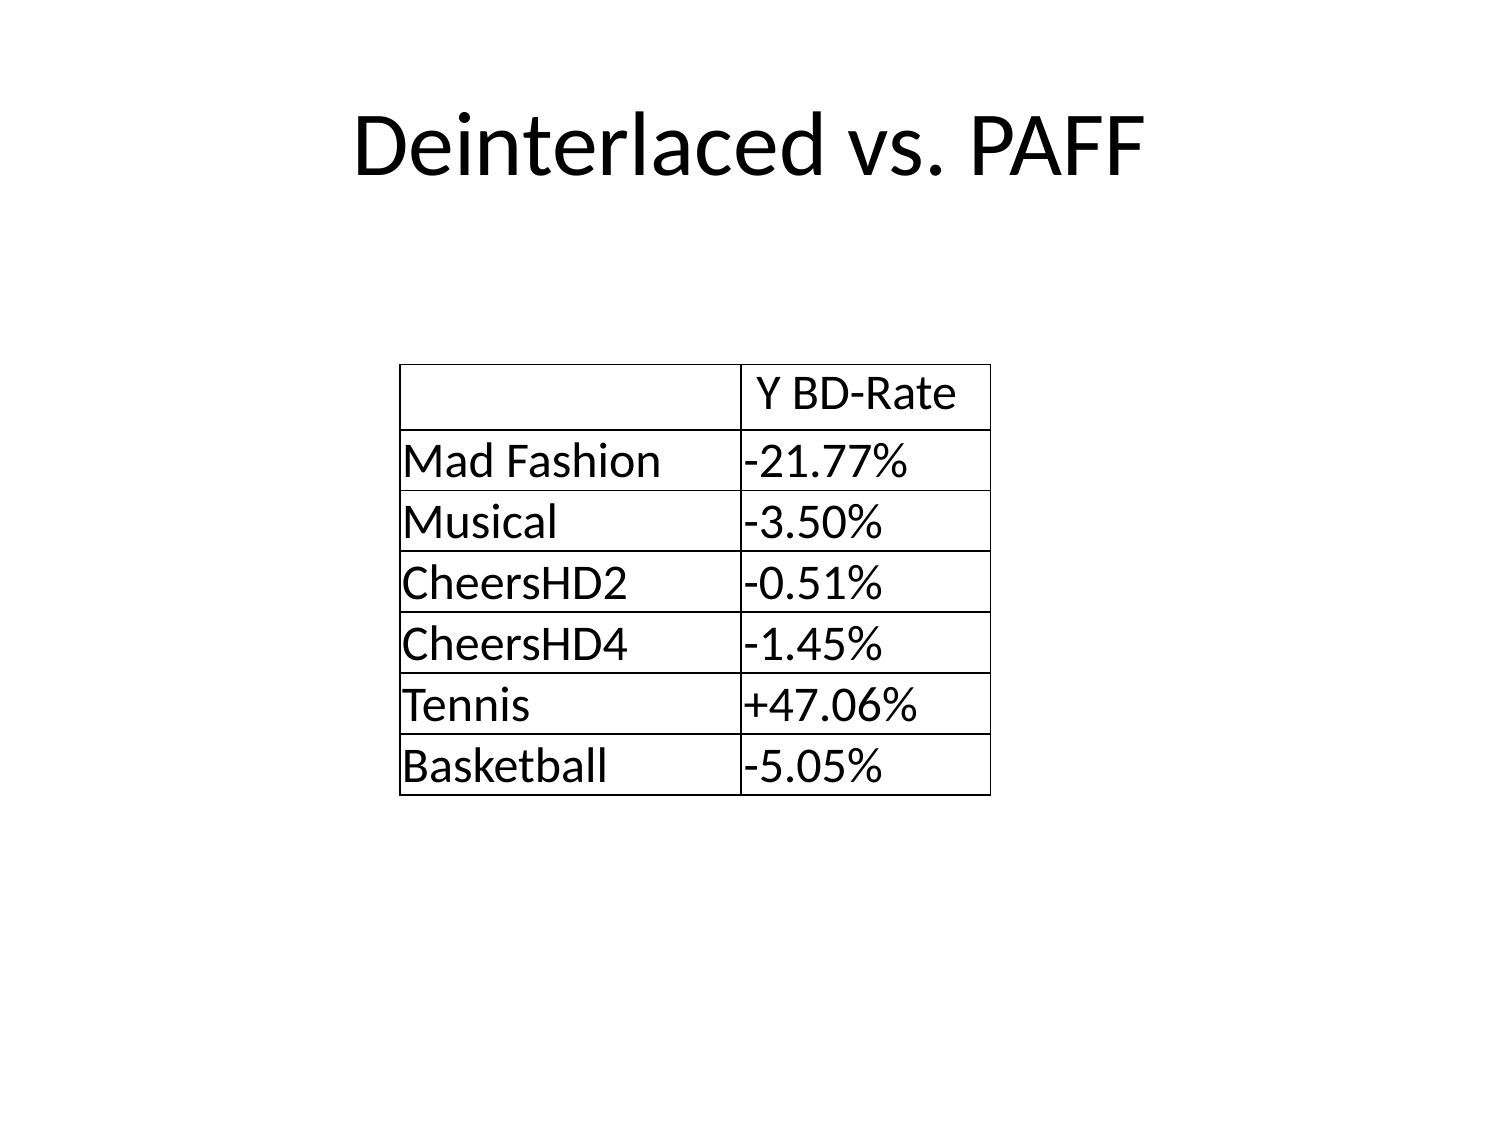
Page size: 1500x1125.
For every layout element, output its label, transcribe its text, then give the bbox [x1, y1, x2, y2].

table_cell Tennis [401, 674, 740, 733]
table_header Y BD-Rate [742, 365, 990, 429]
table_cell -5.05% [742, 735, 990, 794]
table_header [401, 365, 740, 429]
table_cell -1.45% [742, 613, 990, 672]
table_cell Basketball [401, 735, 740, 794]
table_cell CheersHD2 [401, 552, 740, 611]
table_cell -0.51% [742, 552, 990, 611]
table_cell -3.50% [742, 491, 990, 550]
table_cell CheersHD4 [401, 613, 740, 672]
title Deinterlaced vs. PAFF [75, 45, 1425, 233]
table_cell Mad Fashion [401, 431, 740, 490]
table_cell -21.77% [742, 431, 990, 490]
table_cell Musical [401, 491, 740, 550]
table_cell +47.06% [742, 674, 990, 733]
